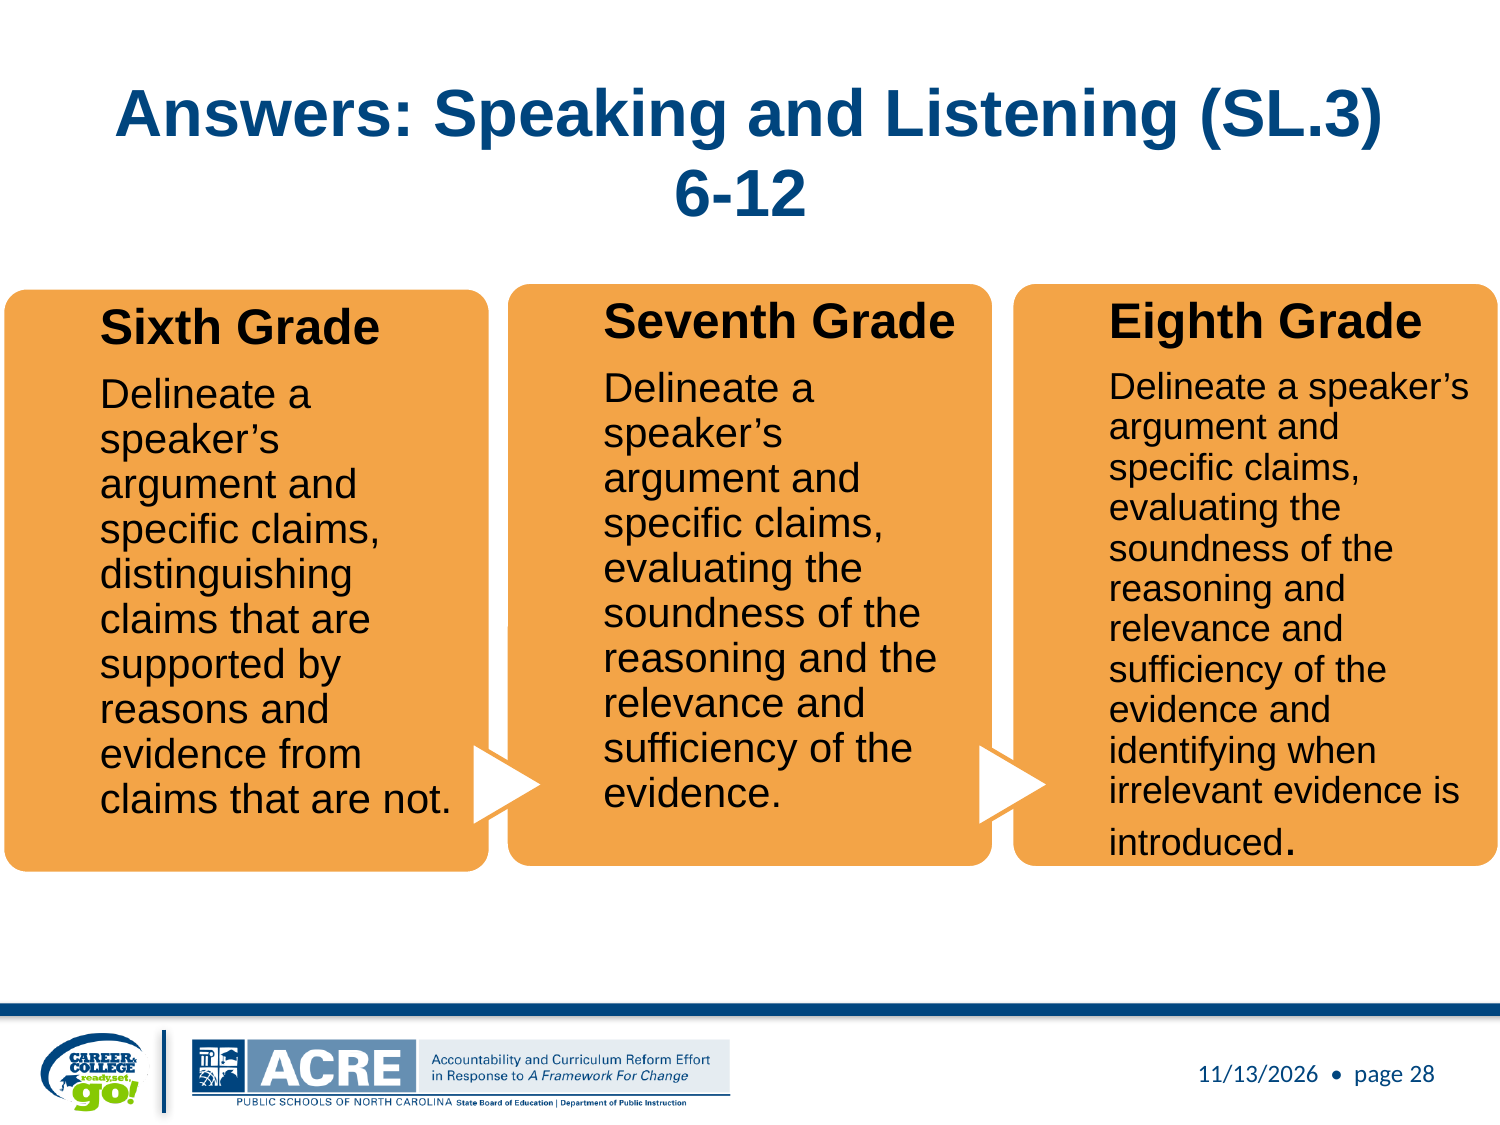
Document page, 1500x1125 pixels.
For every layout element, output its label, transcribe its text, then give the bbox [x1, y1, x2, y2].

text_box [0, 149, 1500, 1001]
title Answers: Speaking and Listening (SL.3) 6-12 [74, 62, 1426, 148]
picture [174, 1017, 744, 1125]
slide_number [1137, 1042, 1450, 1103]
picture [37, 1029, 152, 1115]
